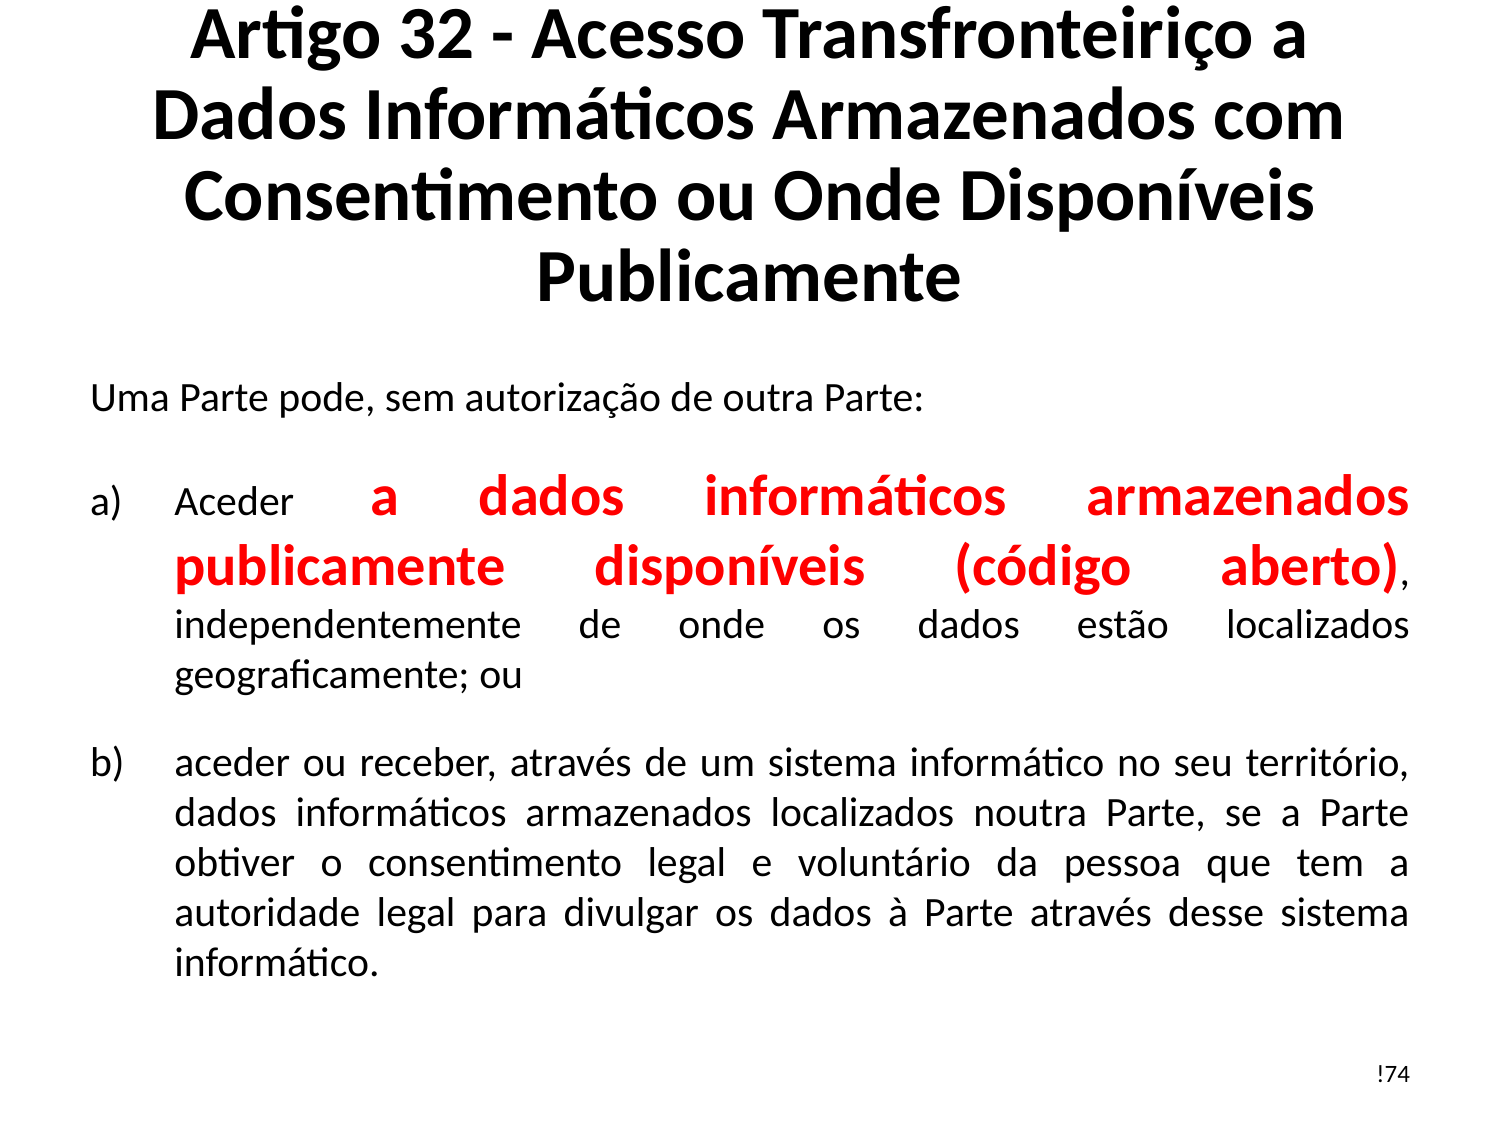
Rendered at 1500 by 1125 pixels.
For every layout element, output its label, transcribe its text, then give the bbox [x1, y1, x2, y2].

title Artigo 32 - Acesso Transfronteiriço a Dados Informáticos Armazenados com Consentimento ou Onde Disponíveis Publicamente [75, 45, 1425, 266]
slide_number !74 [1074, 1045, 1425, 1103]
list Uma Parte pode, sem autorização de outra Parte: Aceder a dados informáticos armazenados publicamente disponíveis (código aberto), independentemente de onde os dados estão localizados geograficamente; ou aceder ou receber, através de um sistema informático no seu território, dados informáticos armazenados localizados noutra Parte, se a Parte obtiver o consentimento legal e voluntário da pessoa que tem a autoridade legal para divulgar os dados à Parte através desse sistema informático. [75, 362, 1425, 1045]
